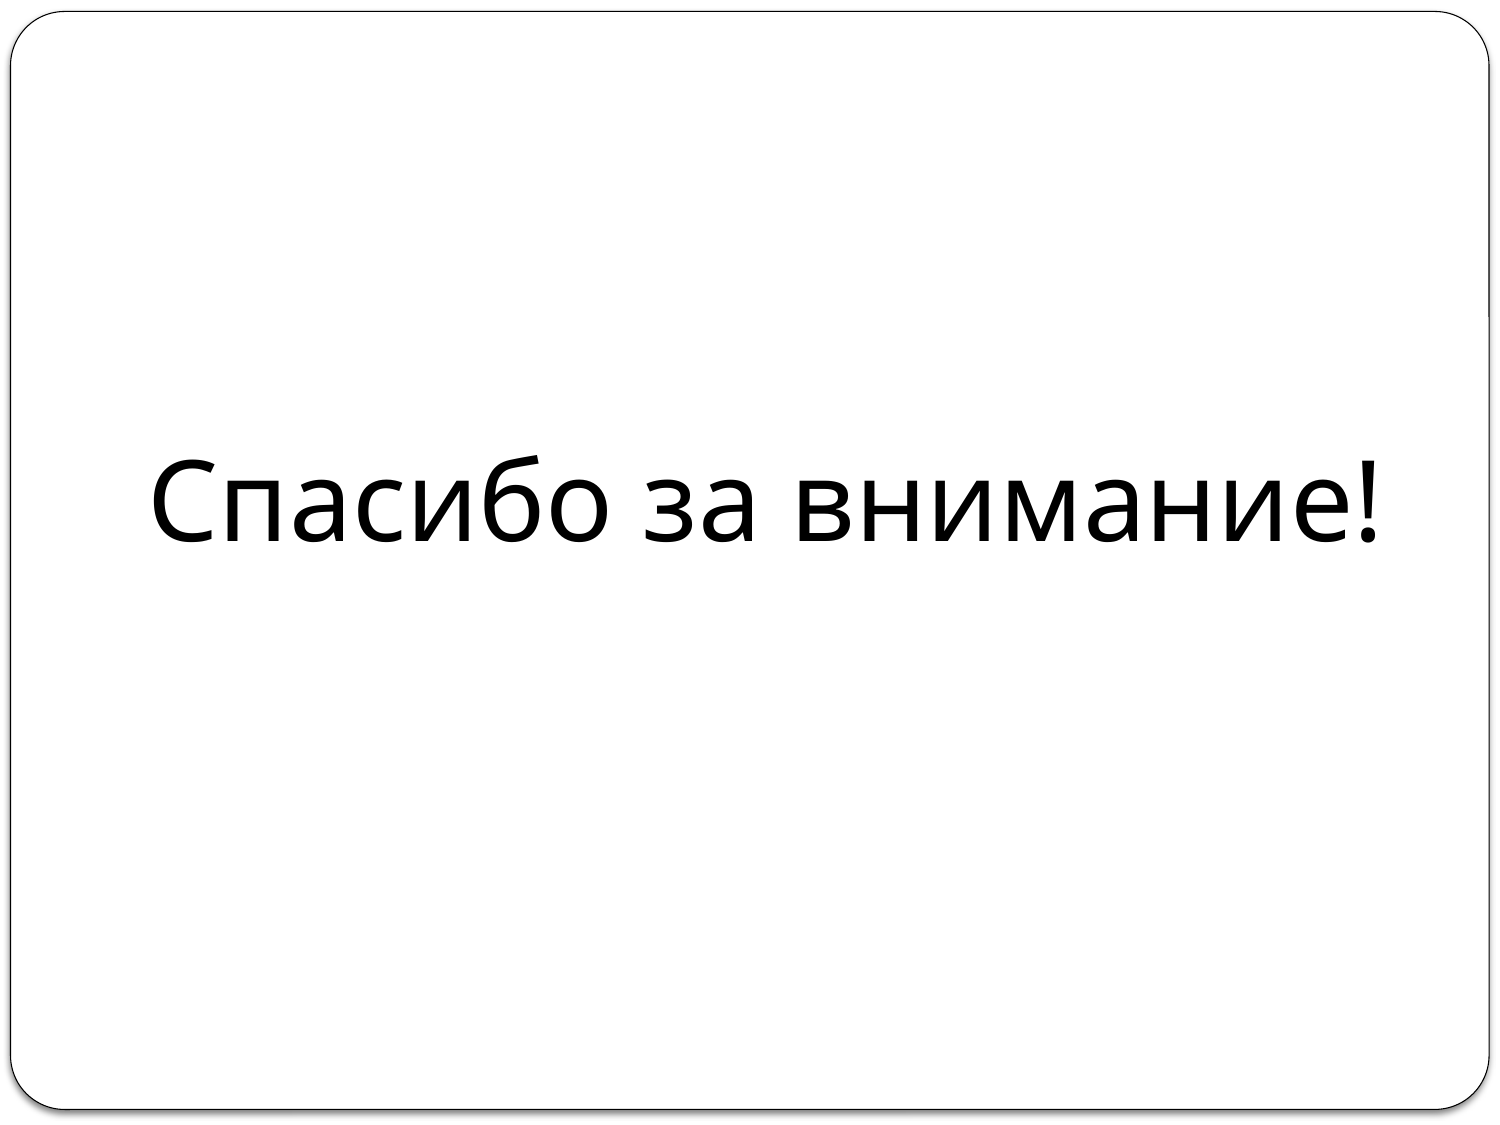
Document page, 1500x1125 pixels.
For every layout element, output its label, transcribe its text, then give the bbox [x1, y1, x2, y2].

text_box Спасибо за внимание! [133, 421, 1399, 572]
